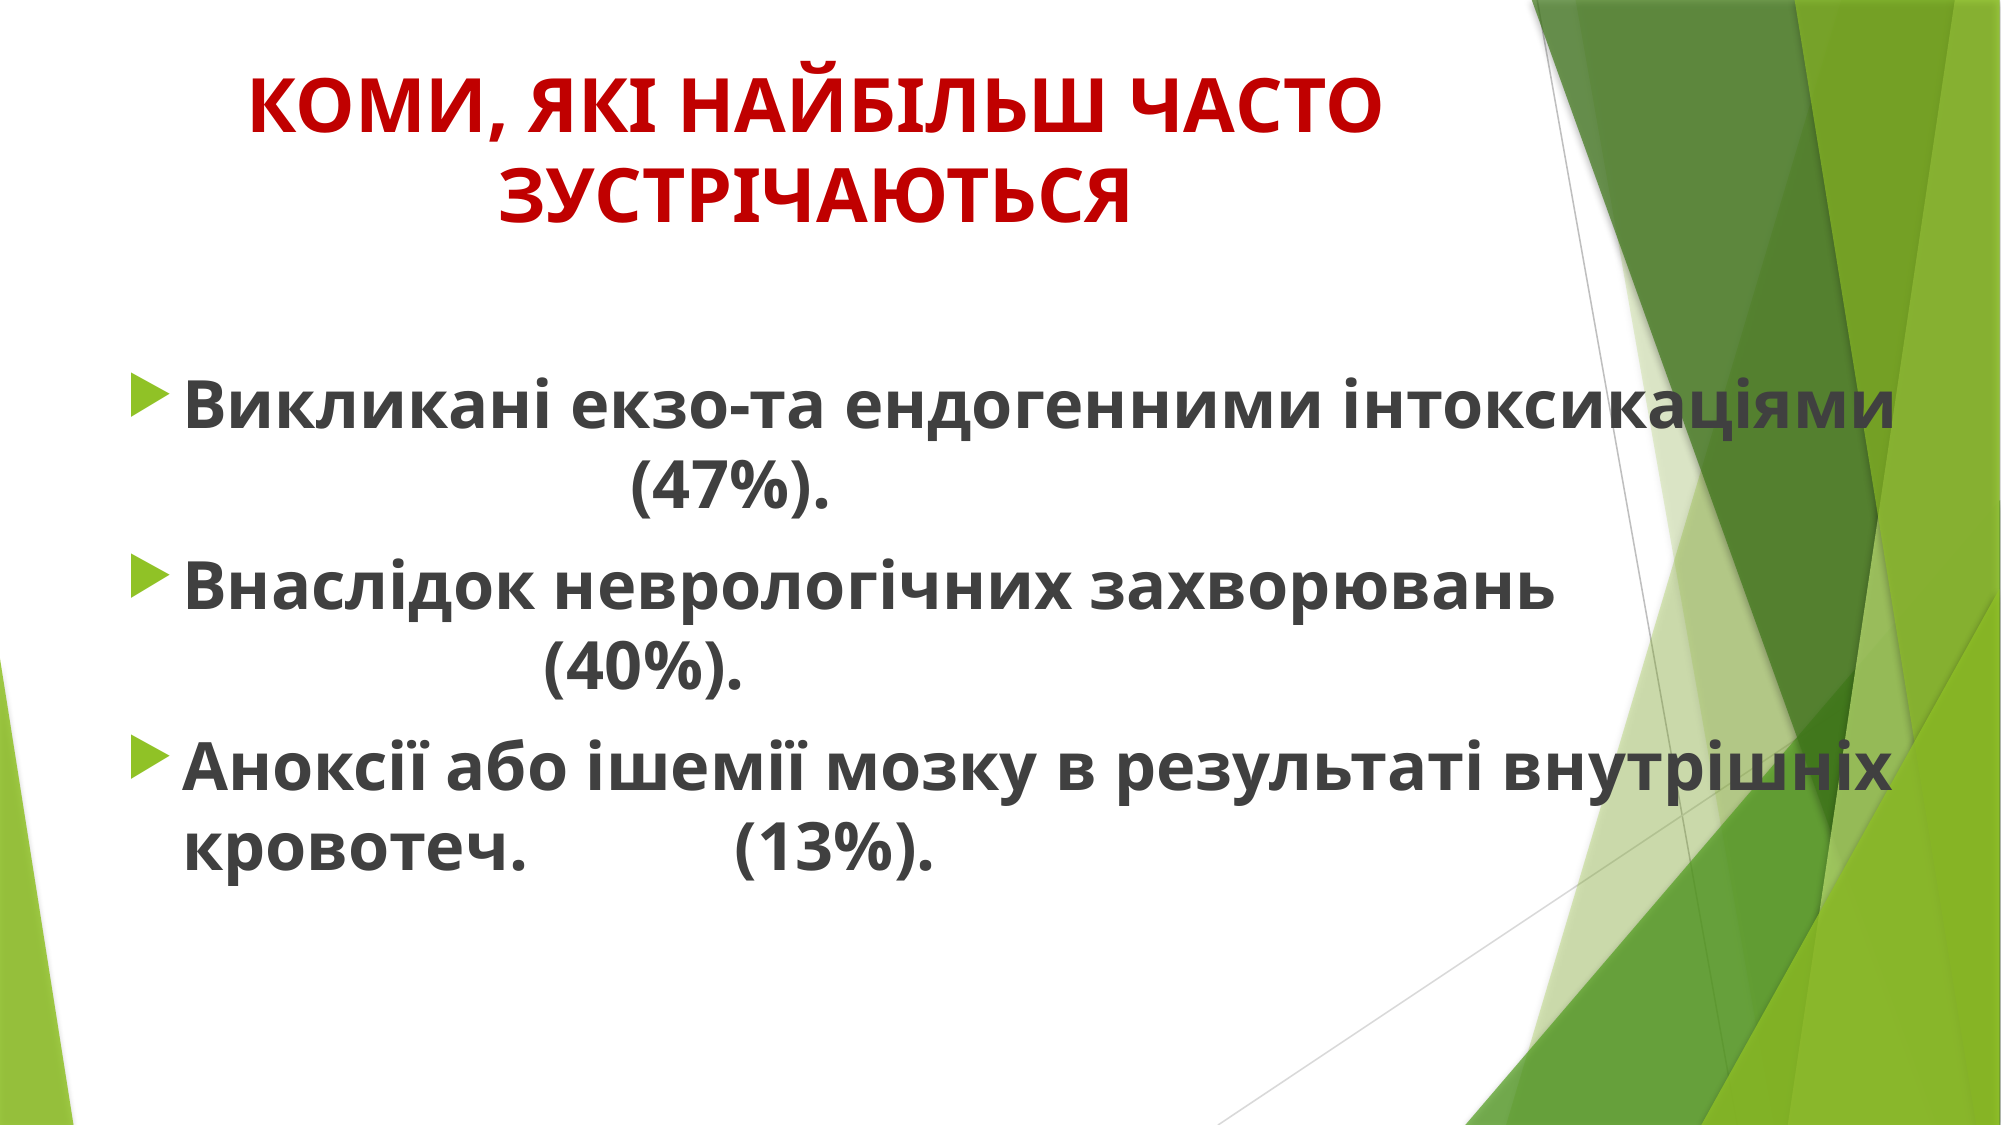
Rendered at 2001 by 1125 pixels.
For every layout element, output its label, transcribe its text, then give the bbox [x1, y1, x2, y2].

title КОМИ, ЯКІ НАЙБІЛЬШ ЧАСТО ЗУСТРІЧАЮТЬСЯ [111, 50, 1522, 317]
list Викликані екзо-та ендогенними інтоксикаціями (47%). Внаслідок неврологічних захворювань (40%). Аноксії або ішемії мозку в результаті внутрішніх кровотеч. (13%). [111, 354, 1943, 1095]
